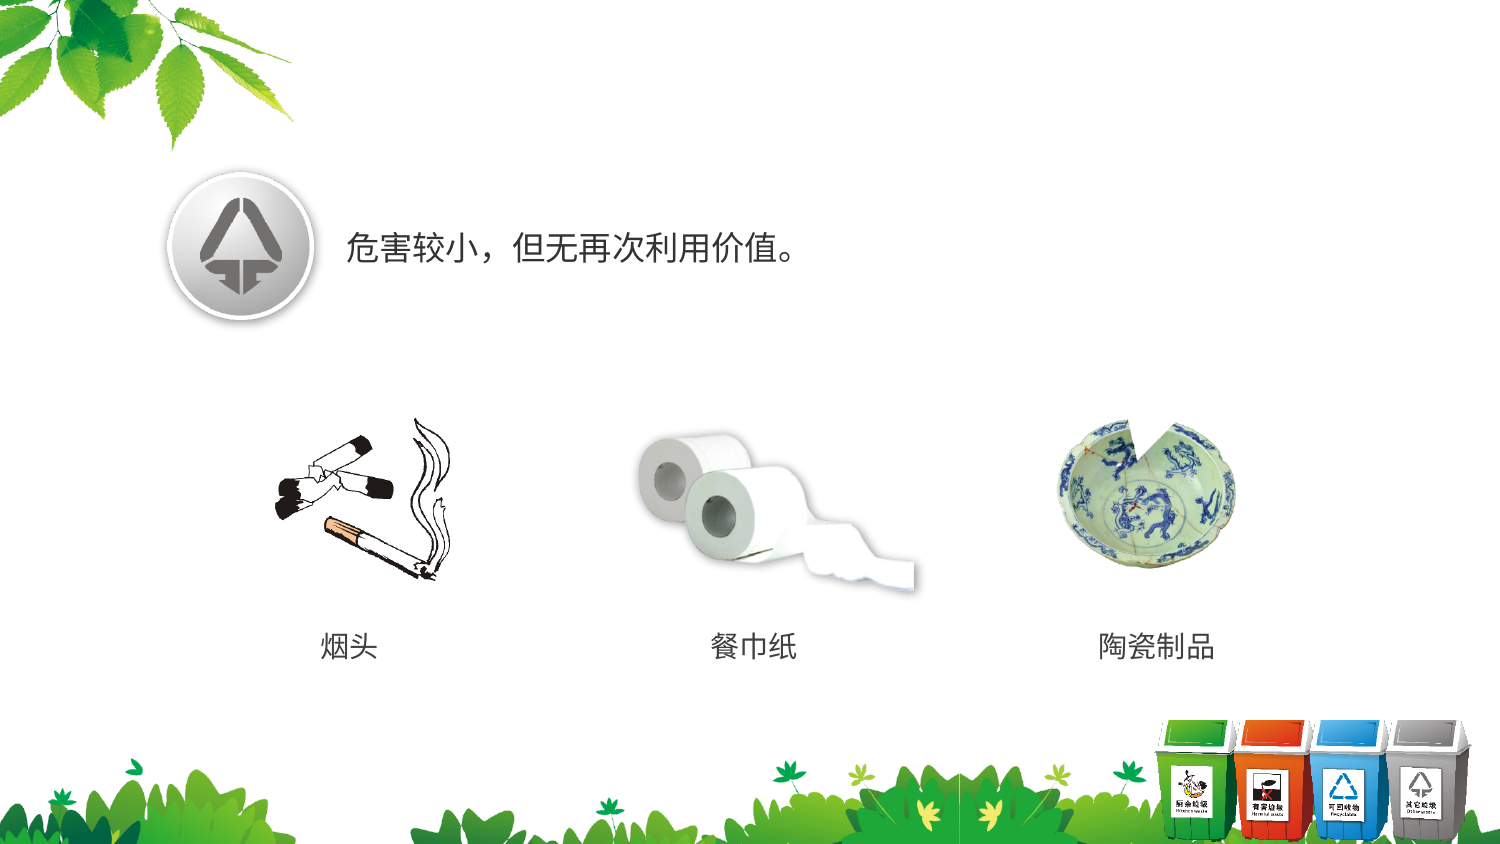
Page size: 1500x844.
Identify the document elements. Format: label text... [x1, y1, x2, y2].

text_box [637, 433, 914, 672]
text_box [1056, 418, 1236, 672]
text_box 危害较小，但无再次利用价值。 [331, 220, 827, 275]
picture [0, 720, 1500, 844]
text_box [275, 418, 450, 672]
picture [0, 0, 331, 320]
